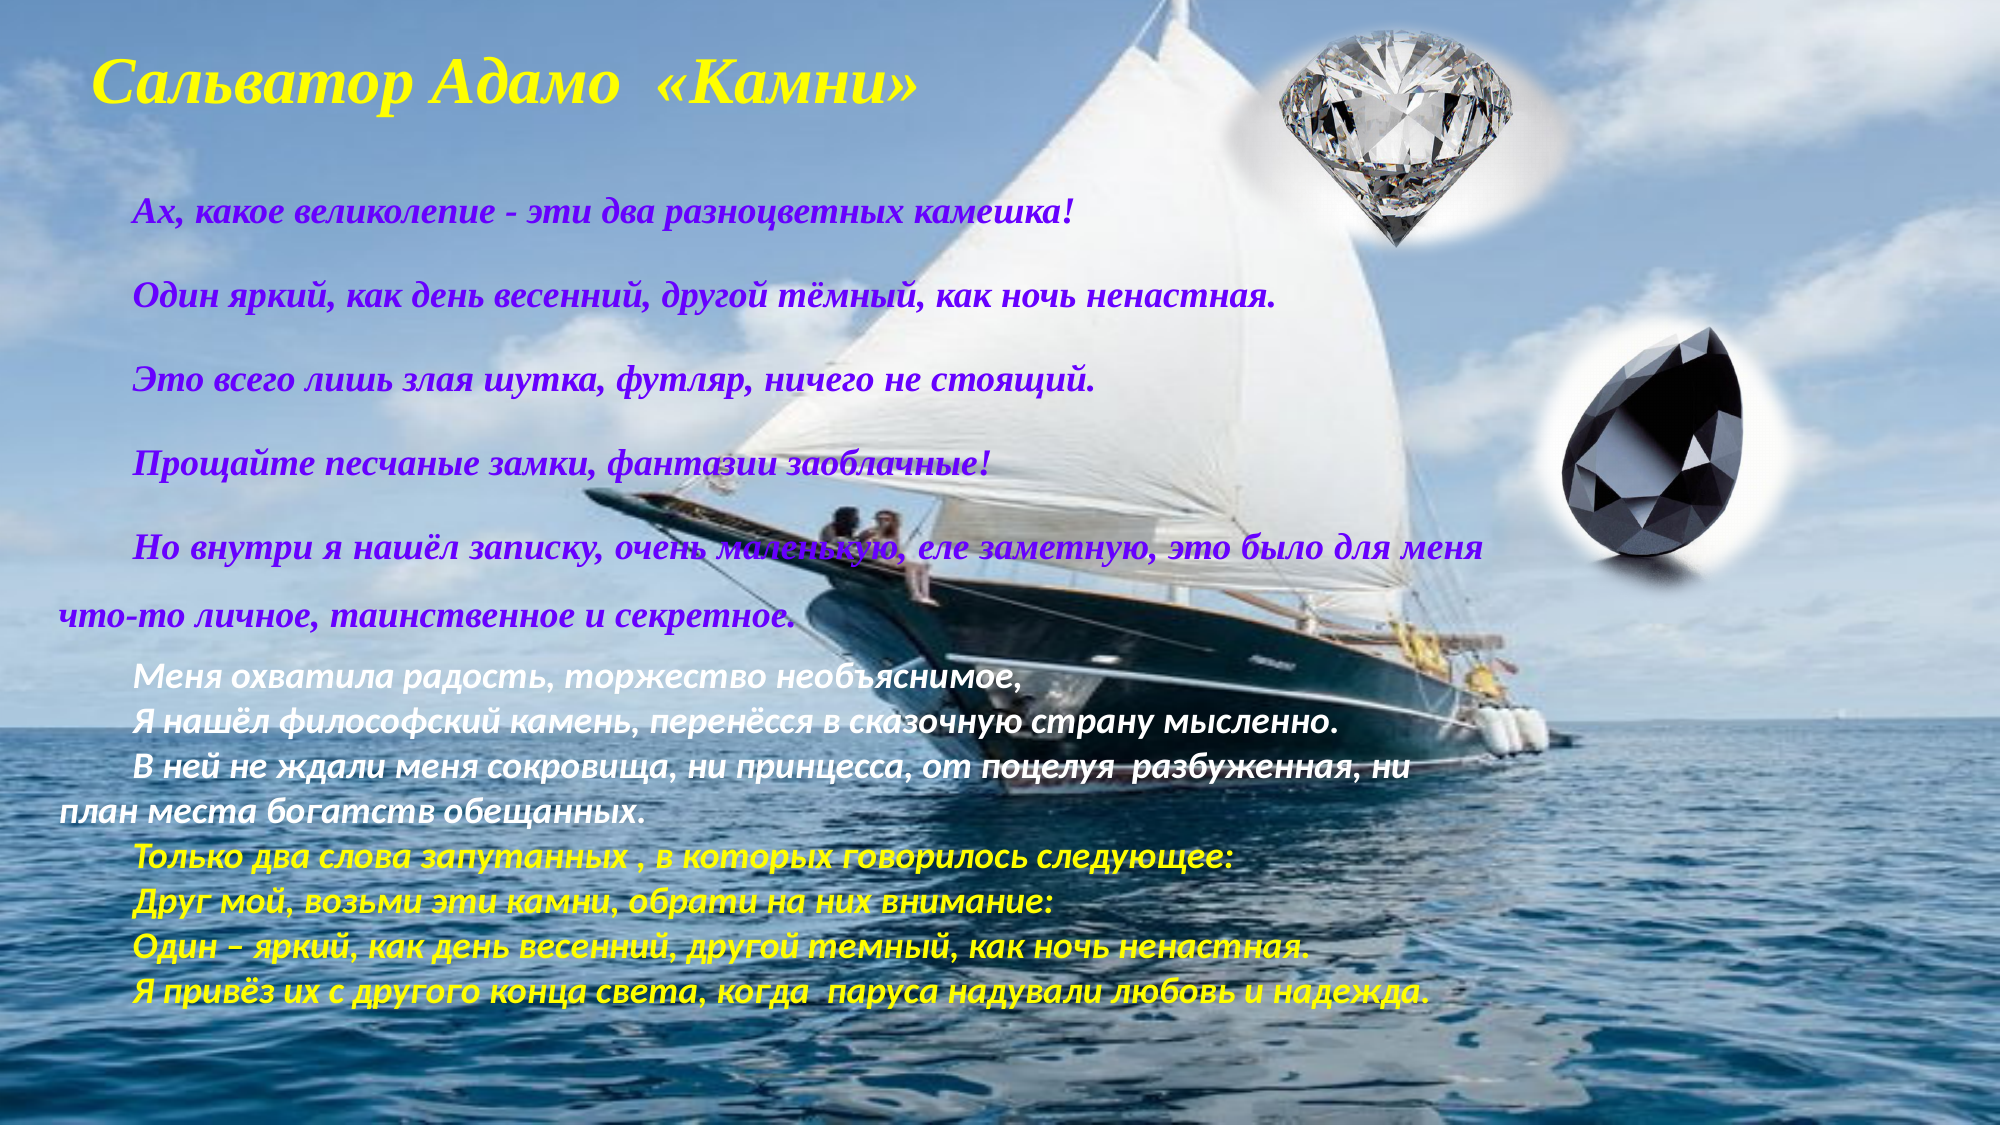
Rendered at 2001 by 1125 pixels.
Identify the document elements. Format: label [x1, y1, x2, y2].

picture [1205, 15, 1595, 264]
list [0, 0, 2000, 1125]
picture [1515, 293, 1813, 605]
